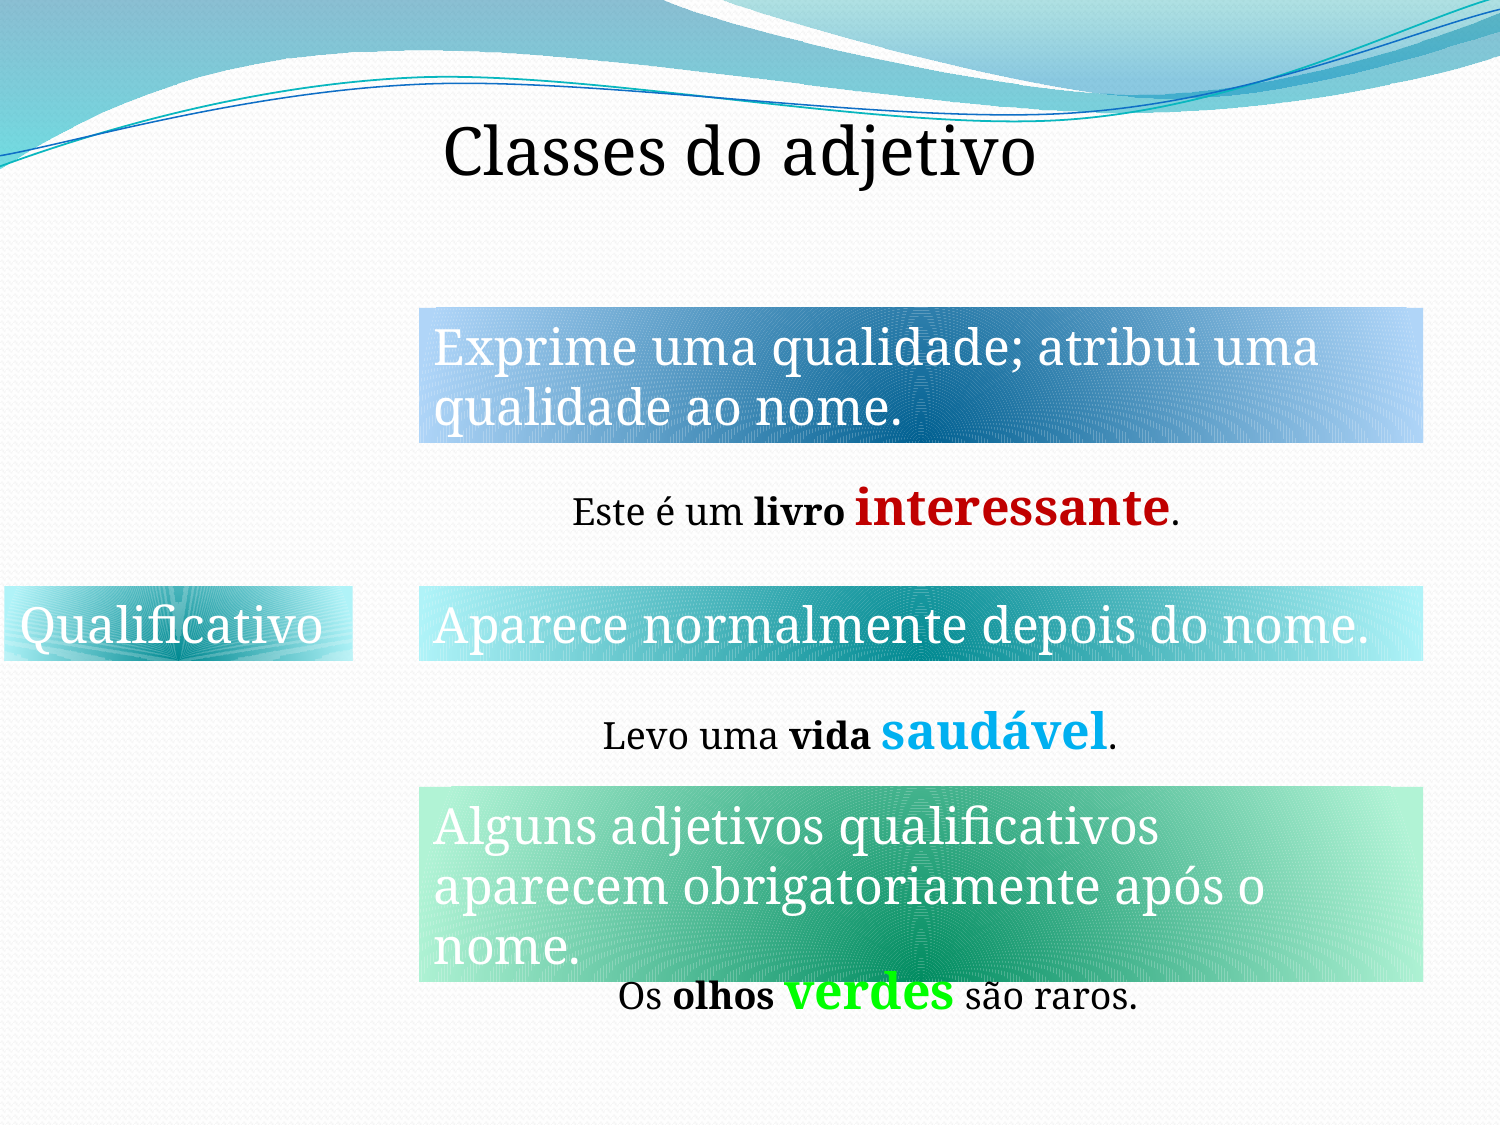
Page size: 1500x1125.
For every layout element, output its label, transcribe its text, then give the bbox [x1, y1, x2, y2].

text_box Aparece normalmente depois do nome. [419, 586, 1424, 661]
text_box Qualificativo [4, 586, 353, 661]
text_box Este é um livro interessante. [557, 467, 1195, 543]
text_box Os olhos verdes são raros. [603, 952, 1153, 1027]
text_box Levo uma vida saudável. [587, 692, 1133, 768]
text_box Exprime uma qualidade; atribui uma qualidade ao nome. [419, 307, 1424, 443]
text_box Classes do adjetivo [428, 101, 1053, 197]
text_box Alguns adjetivos qualificativos aparecem obrigatoriamente após o nome. [419, 786, 1424, 982]
